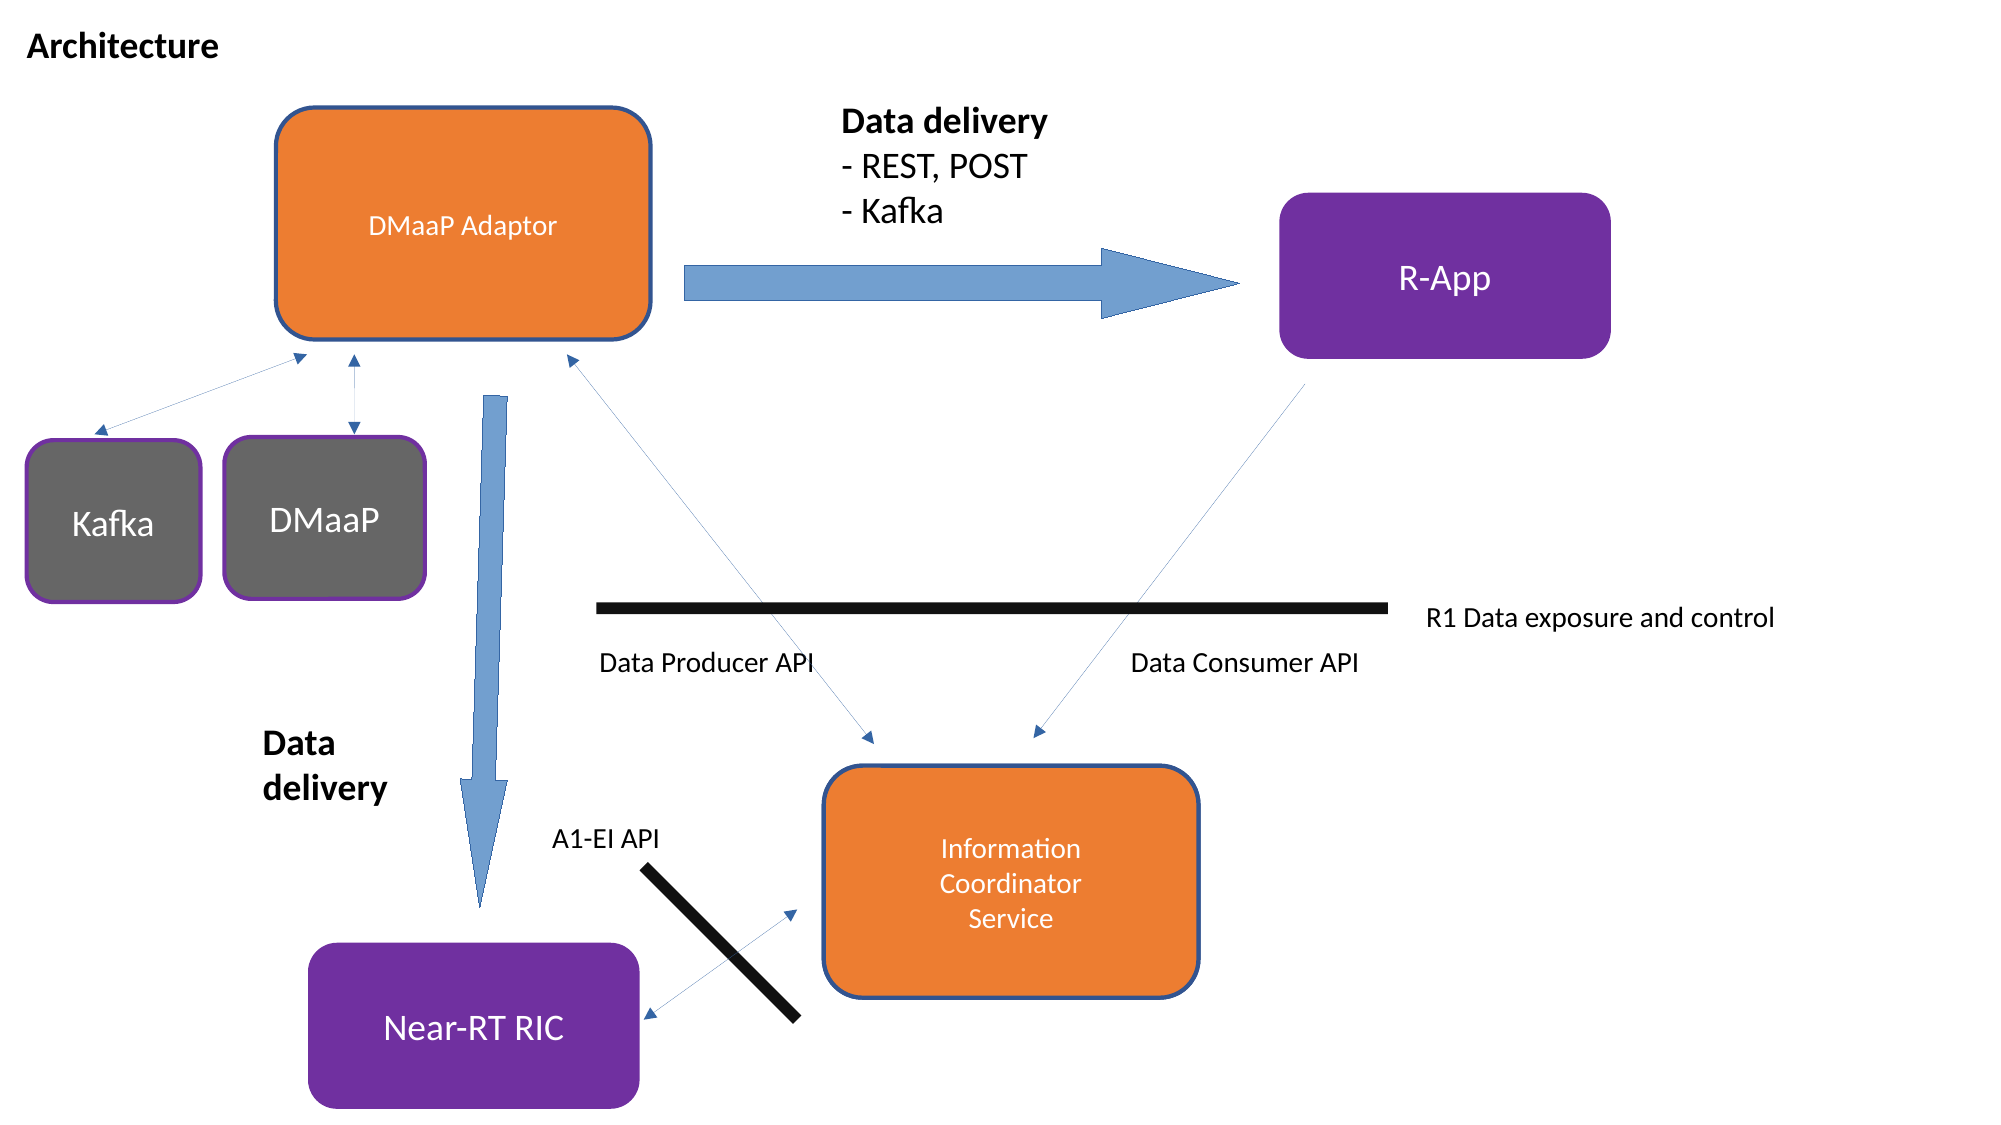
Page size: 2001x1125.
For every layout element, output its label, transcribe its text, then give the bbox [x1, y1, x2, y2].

text_box Data delivery - REST, POST - Kafka [826, 88, 1193, 239]
text_box DMaaP Adaptor [273, 105, 653, 342]
text_box [684, 248, 1240, 319]
text_box Data Producer API [789, 635, 833, 686]
text_box Data Consumer API [1116, 635, 1407, 686]
text_box Architecture [11, 13, 378, 73]
text_box [767, 609, 875, 745]
text_box DMaaP [222, 434, 427, 601]
text_box R-App [1279, 192, 1611, 359]
text_box [566, 354, 767, 608]
text_box [460, 395, 508, 908]
text_box Data delivery [248, 710, 449, 815]
text_box R1 Data exposure and control [1411, 590, 1921, 641]
text_box [1033, 609, 1133, 739]
text_box Kafka [24, 438, 203, 605]
text_box A1-EI API [537, 812, 829, 863]
text_box Information Coordinator Service [821, 763, 1201, 1000]
text_box Near-RT RIC [308, 942, 640, 1109]
text_box [94, 352, 308, 436]
text_box [643, 909, 798, 1020]
text_box [348, 354, 361, 435]
text_box Data Producer API [584, 635, 827, 686]
